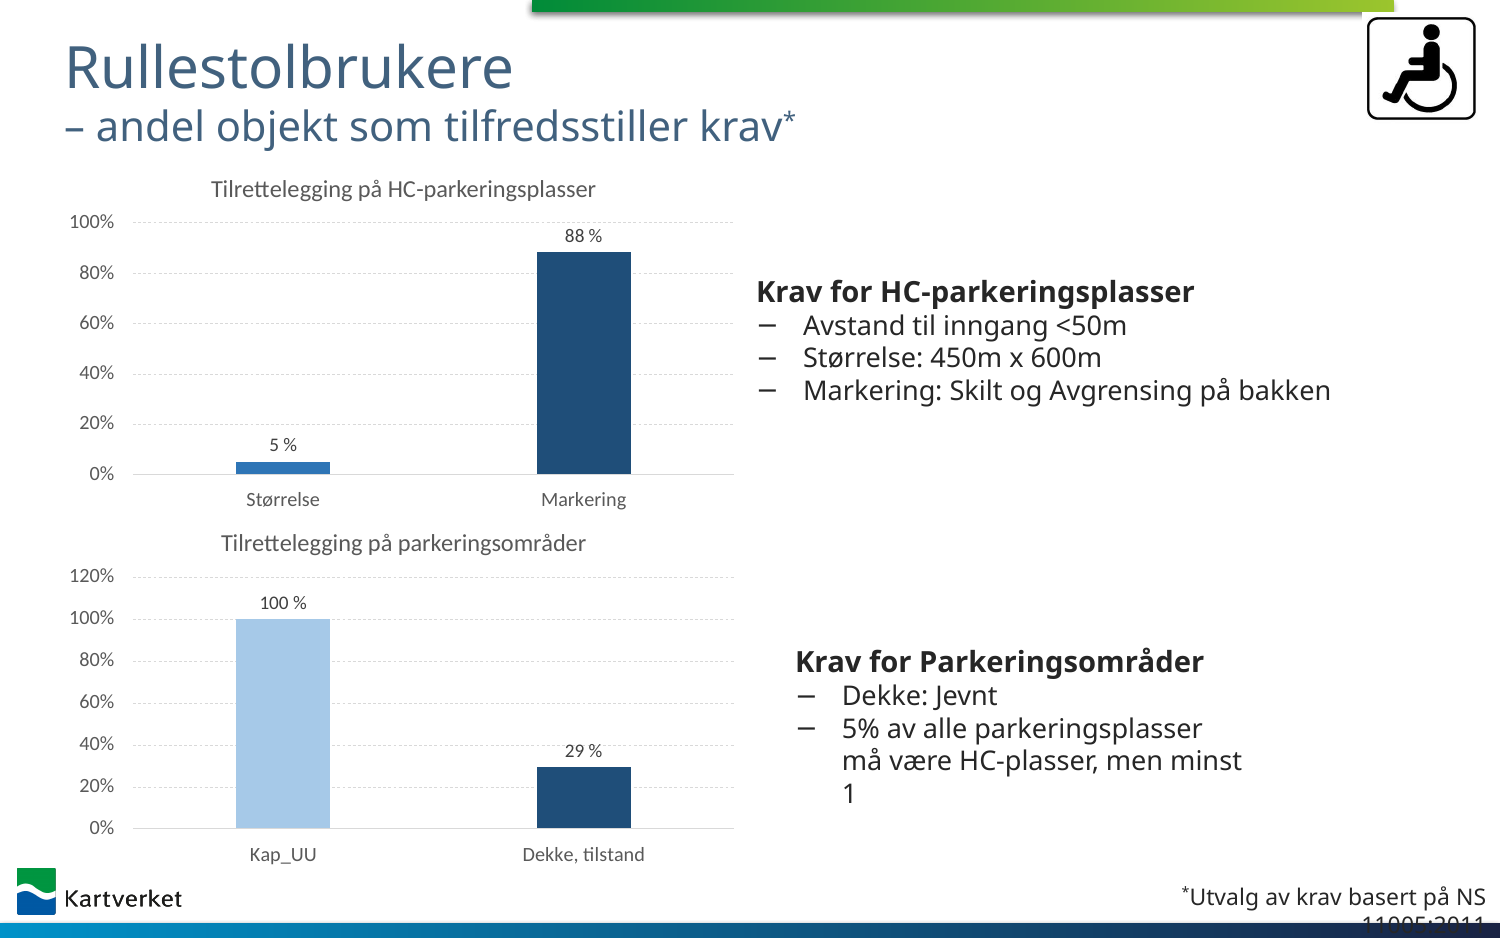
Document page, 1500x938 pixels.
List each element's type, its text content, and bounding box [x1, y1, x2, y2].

text_box Krav for HC-parkeringsplasser Avstand til inngang <50m Størrelse: 450m x 600m Markering: Skilt og Avgrensing på bakken [750, 265, 1346, 413]
text_box Krav for Parkeringsområder Dekke: Jevnt 5% av alle parkeringsplasser må være HC-plasser, men minst 1 [780, 636, 1261, 816]
picture [62, 166, 746, 519]
picture [1362, 12, 1481, 126]
text_box *Utvalg av krav basert på NS 11005:2011 [1068, 873, 1500, 938]
picture [62, 520, 746, 874]
text_box Rullestolbrukere – andel objekt som tilfredsstiller krav* [49, 25, 1431, 158]
